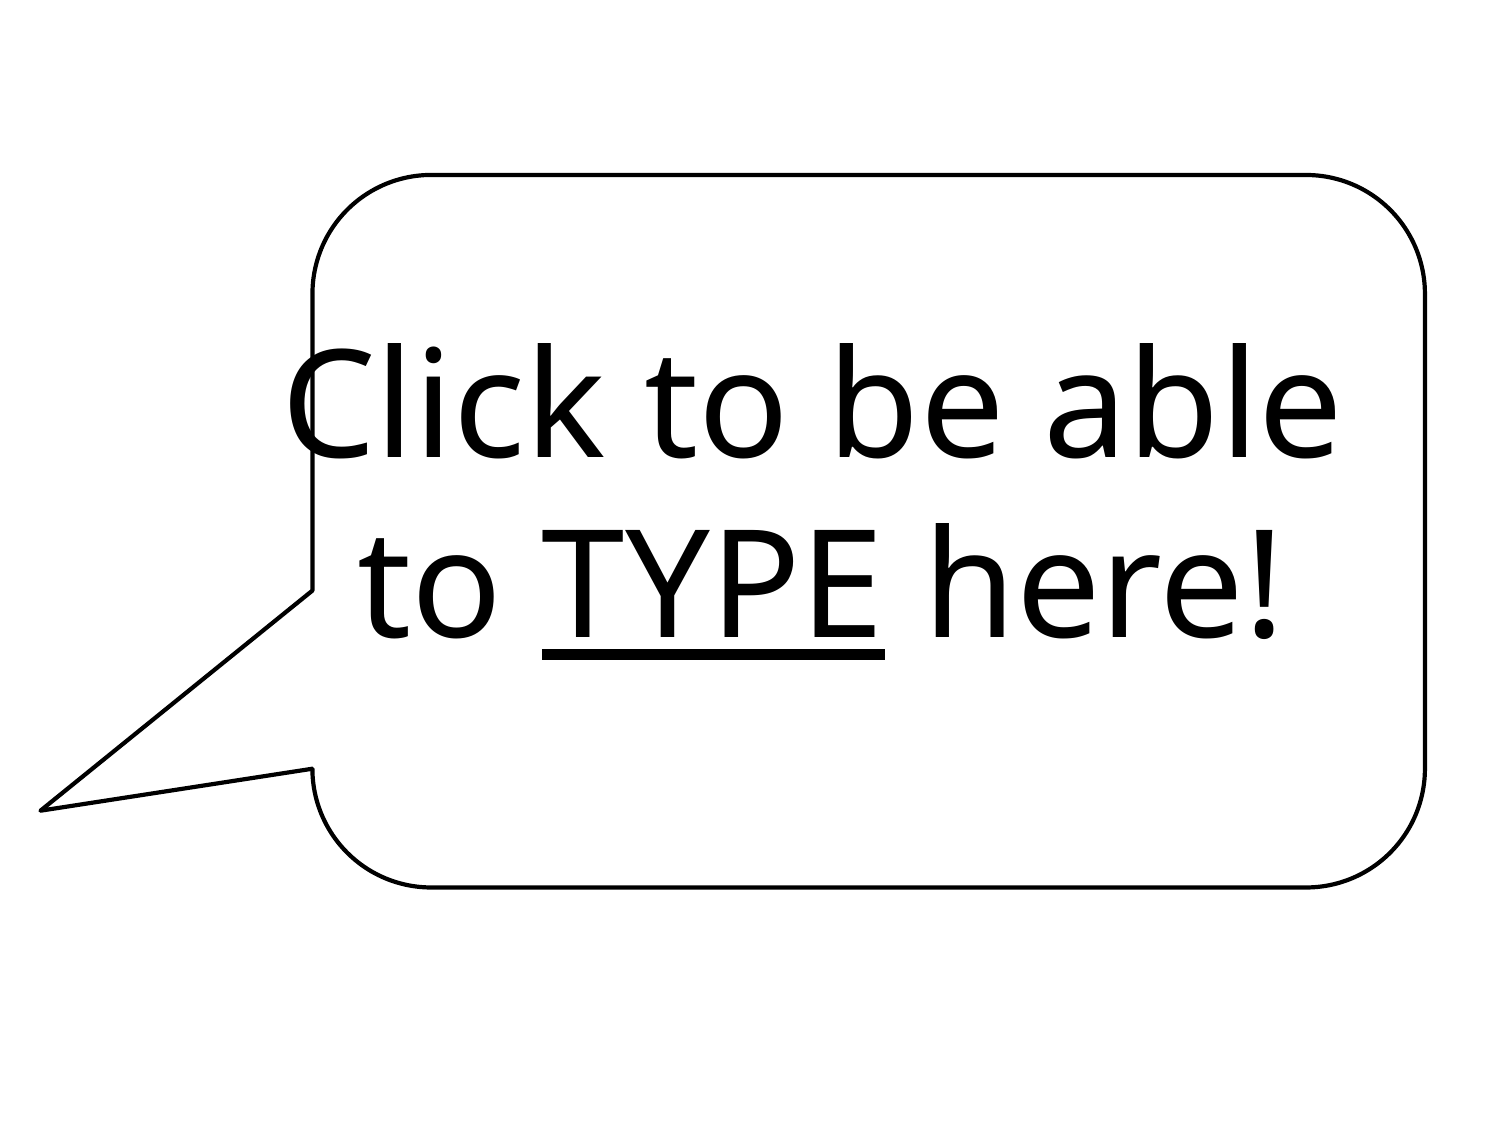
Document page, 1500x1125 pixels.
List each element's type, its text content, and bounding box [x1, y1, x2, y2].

text_box [38, 172, 1428, 890]
list Click to be able to TYPE here! [262, 299, 1363, 575]
